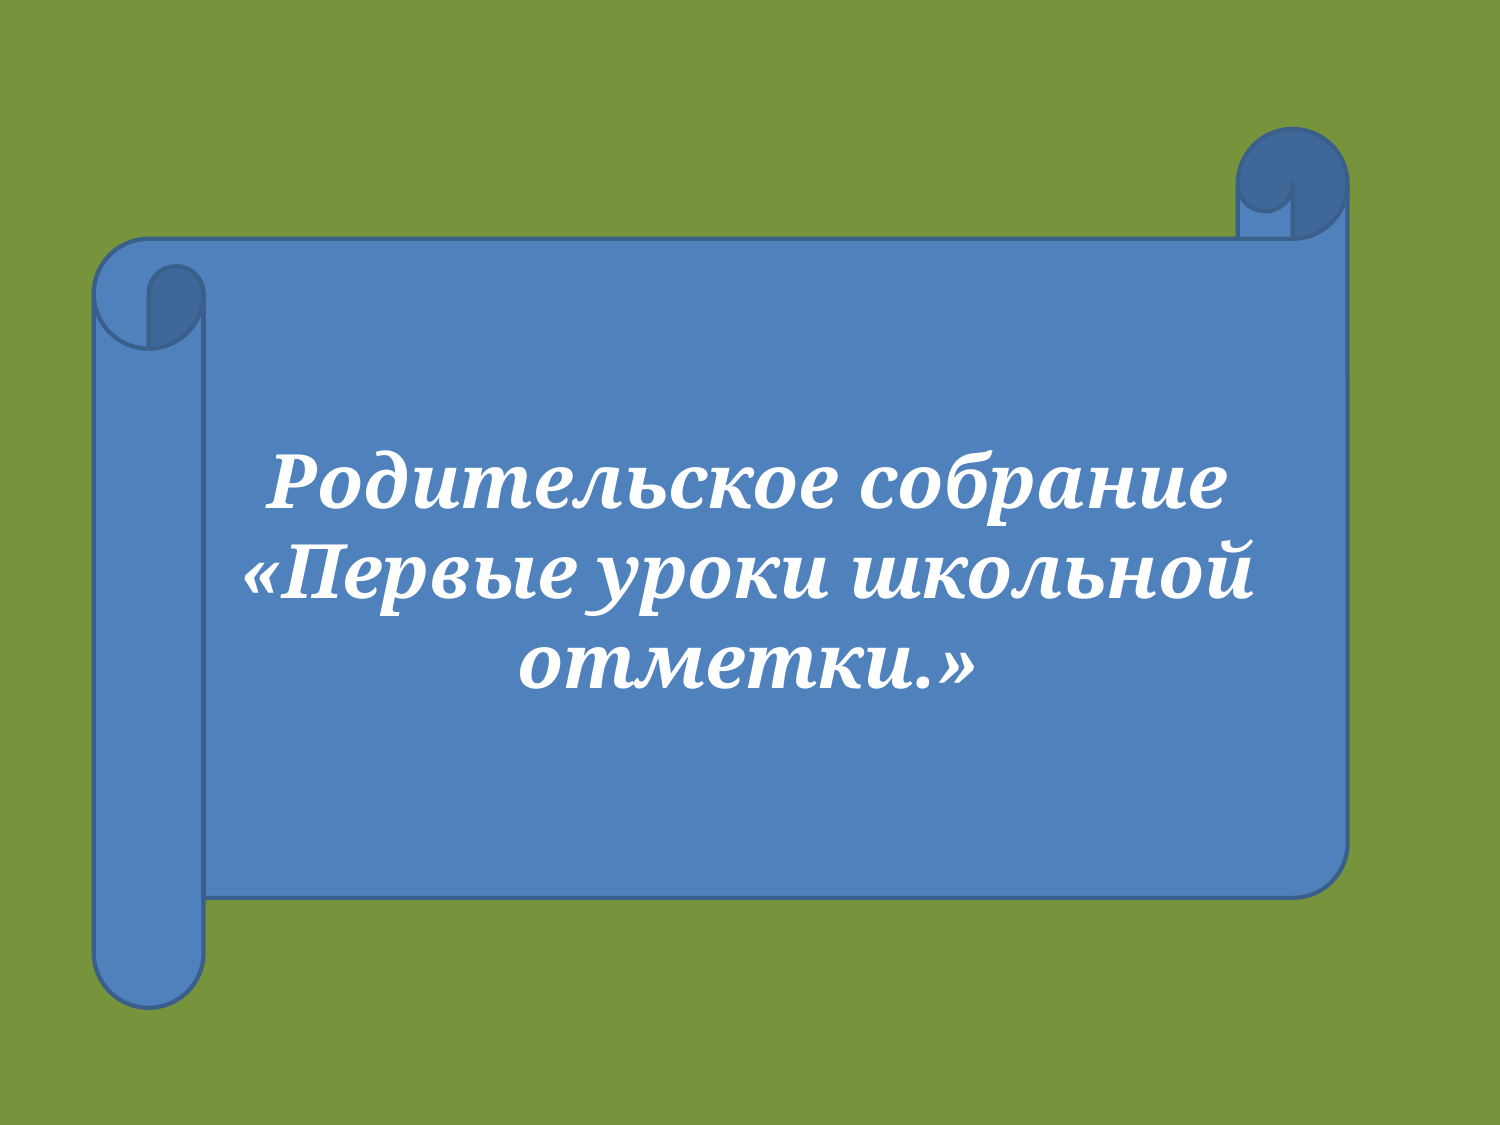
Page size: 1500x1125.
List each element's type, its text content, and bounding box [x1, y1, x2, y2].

text_box Родительское собрание «Первые уроки школьной отметки.» [91, 126, 1350, 1010]
